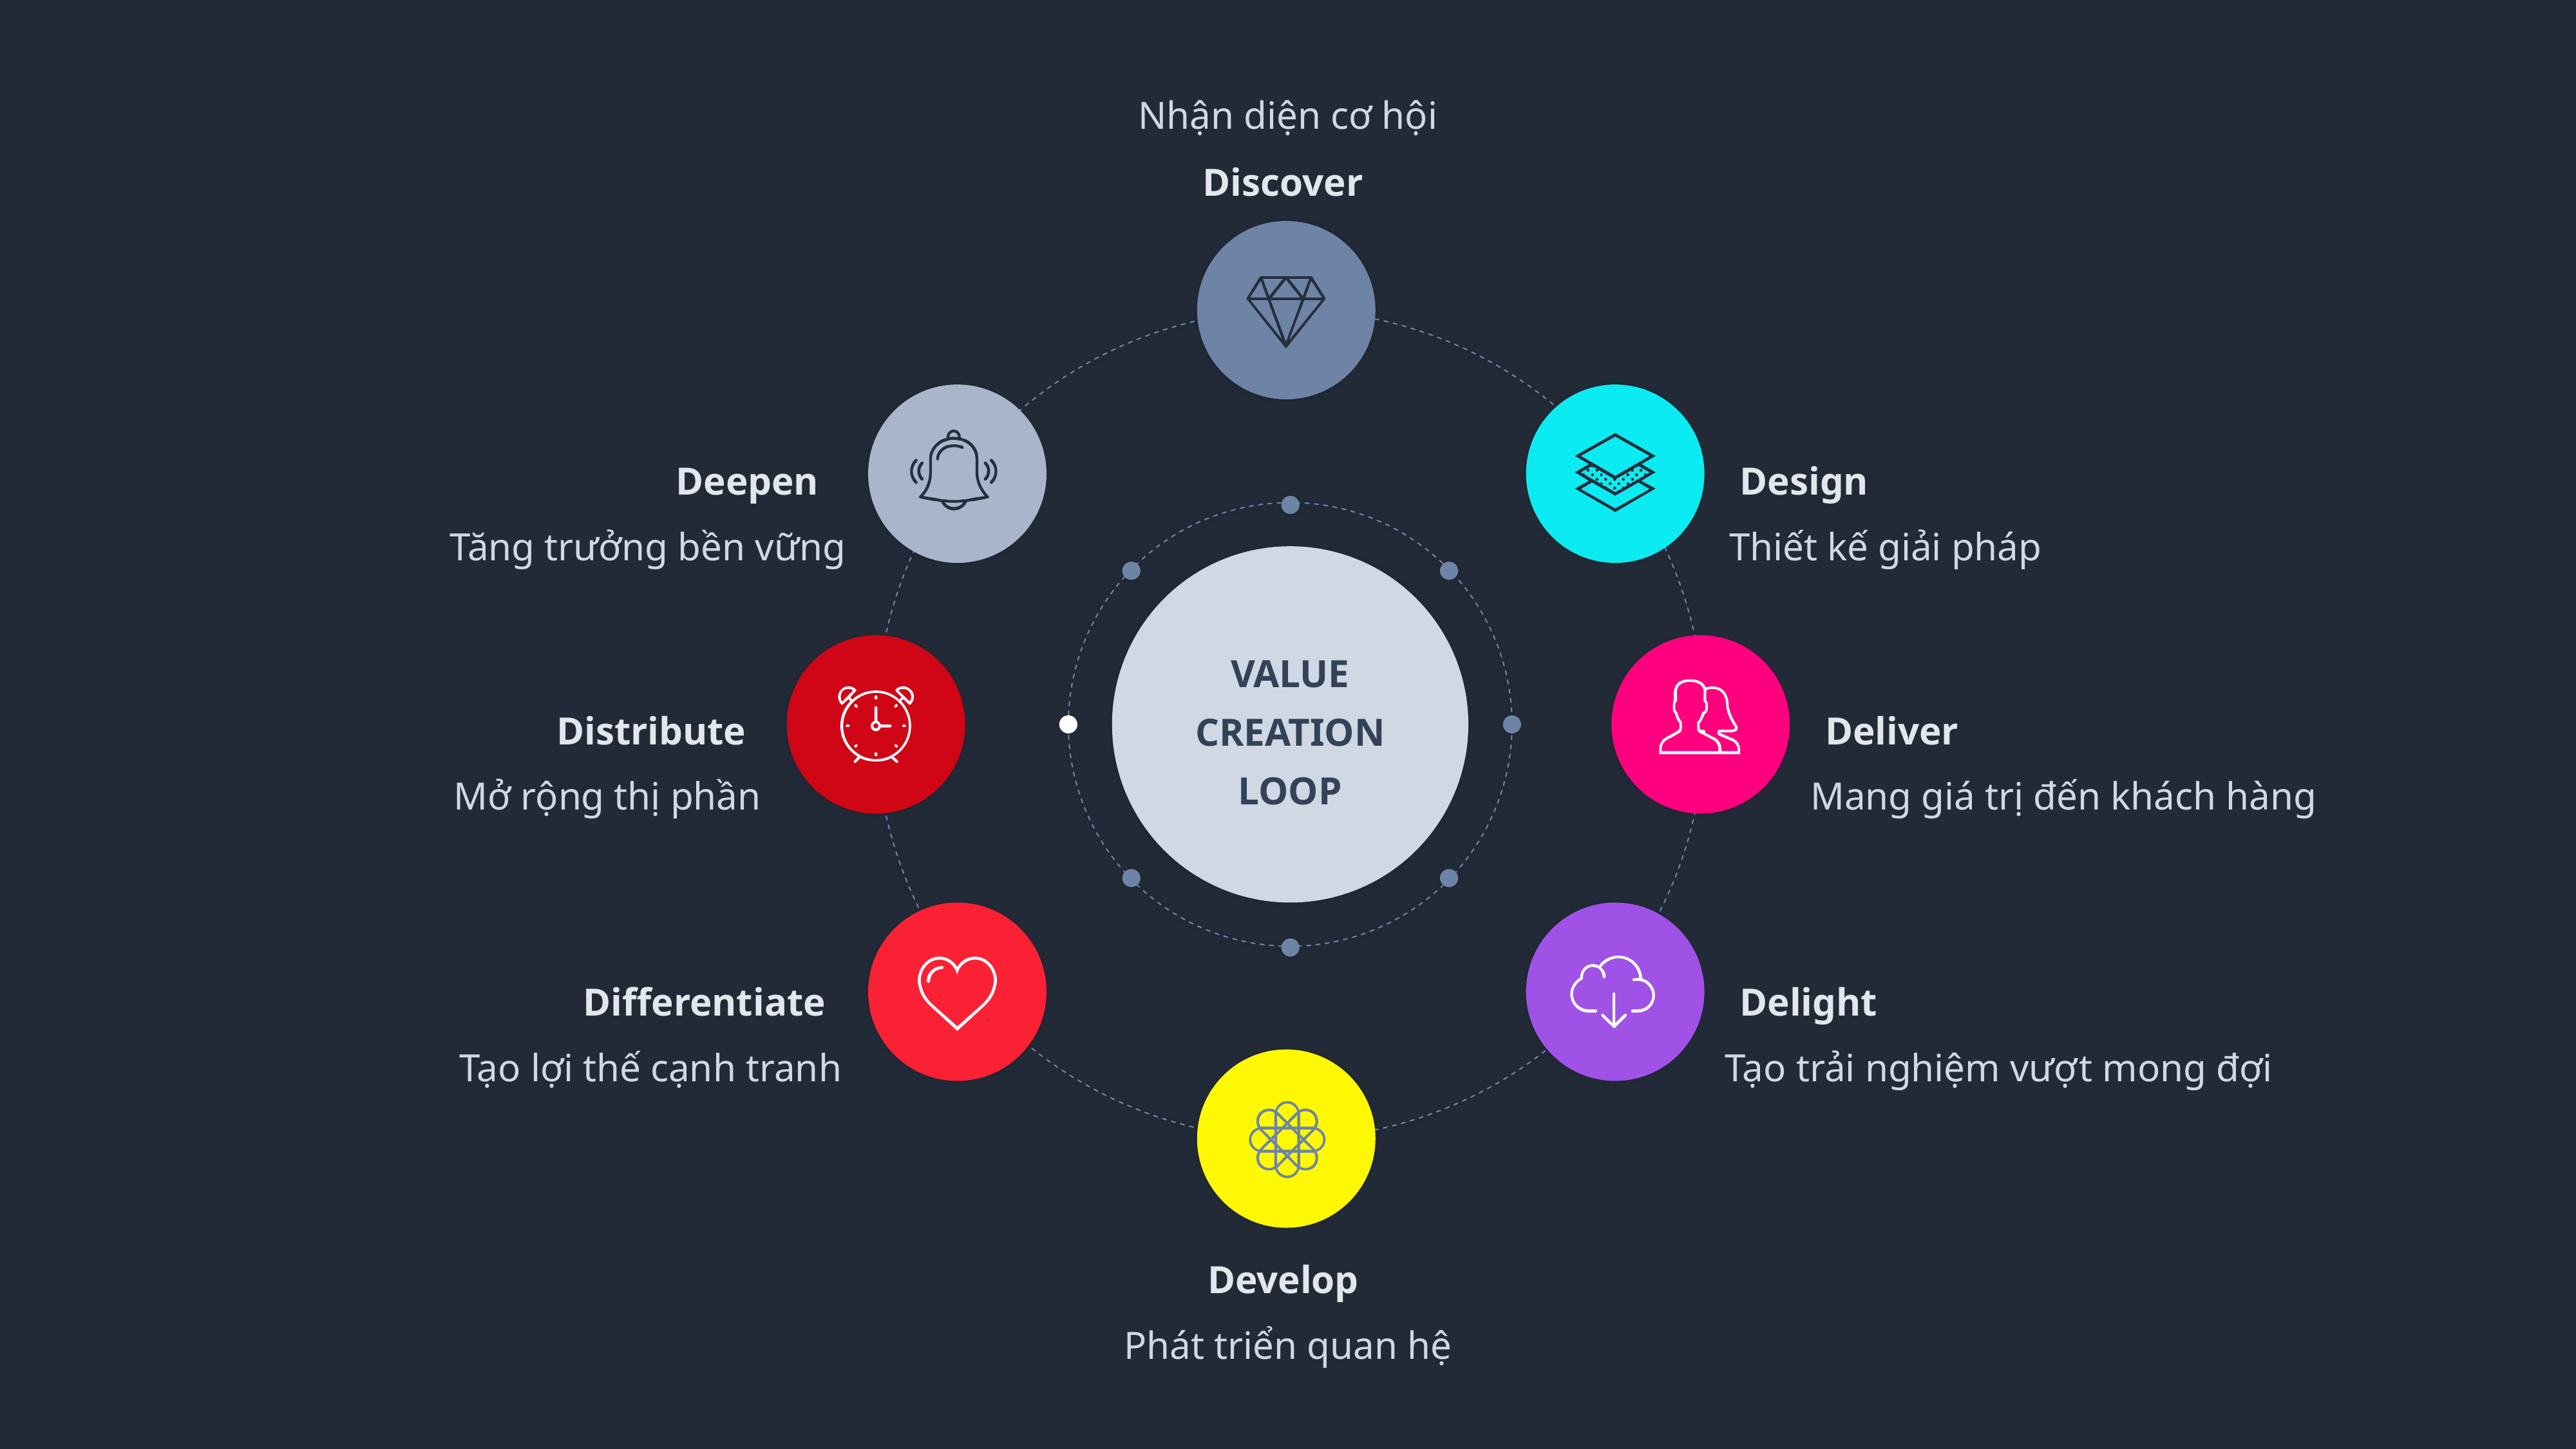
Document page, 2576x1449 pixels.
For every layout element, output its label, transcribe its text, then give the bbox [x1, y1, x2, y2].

text_box [1280, 495, 1301, 515]
text_box Deepen [676, 436, 829, 502]
text_box [983, 461, 990, 481]
text_box Delight [1739, 957, 1888, 1022]
text_box Distribute [556, 685, 756, 751]
text_box Tạo trải nghiệm vượt mong đợi [1725, 1022, 2273, 1097]
text_box [1196, 220, 1377, 401]
text_box [1246, 276, 1326, 348]
text_box Nhận diện cơ hội [1138, 70, 1438, 144]
text_box Design [1739, 436, 1879, 502]
text_box [918, 956, 997, 1031]
text_box [1439, 867, 1459, 889]
text_box [886, 318, 1695, 1130]
text_box Tạo lợi thế cạnh tranh [459, 1022, 842, 1097]
text_box [918, 429, 989, 511]
text_box Deliver [1825, 685, 1969, 751]
text_box [1570, 955, 1655, 1013]
text_box [1601, 992, 1627, 1028]
text_box [1659, 679, 1741, 755]
text_box [1610, 634, 1791, 815]
text_box [989, 459, 998, 484]
text_box [1121, 560, 1142, 581]
text_box [1280, 937, 1301, 958]
text_box [1058, 714, 1079, 735]
text_box [1439, 560, 1459, 581]
text_box Develop [1208, 1235, 1368, 1300]
text_box [1525, 901, 1706, 1083]
text_box [917, 461, 924, 481]
text_box [1525, 383, 1706, 564]
text_box [786, 634, 967, 815]
text_box Discover [1202, 144, 1374, 211]
text_box Mở rộng thị phần [453, 751, 761, 826]
text_box Thiết kế giải pháp [1729, 502, 2042, 576]
text_box [1502, 714, 1522, 735]
text_box [838, 686, 914, 763]
text_box Phát triển quan hệ [1124, 1300, 1452, 1375]
text_box [1575, 433, 1656, 513]
text_box Mang giá trị đến khách hàng [1810, 751, 2317, 826]
text_box Differentiate [583, 957, 836, 1022]
text_box [867, 383, 1048, 564]
text_box [867, 901, 1048, 1083]
text_box Tăng trưởng bền vững [450, 502, 846, 576]
text_box [1196, 1048, 1377, 1229]
text_box [1249, 1101, 1326, 1179]
text_box [1121, 867, 1142, 889]
text_box [910, 459, 918, 484]
